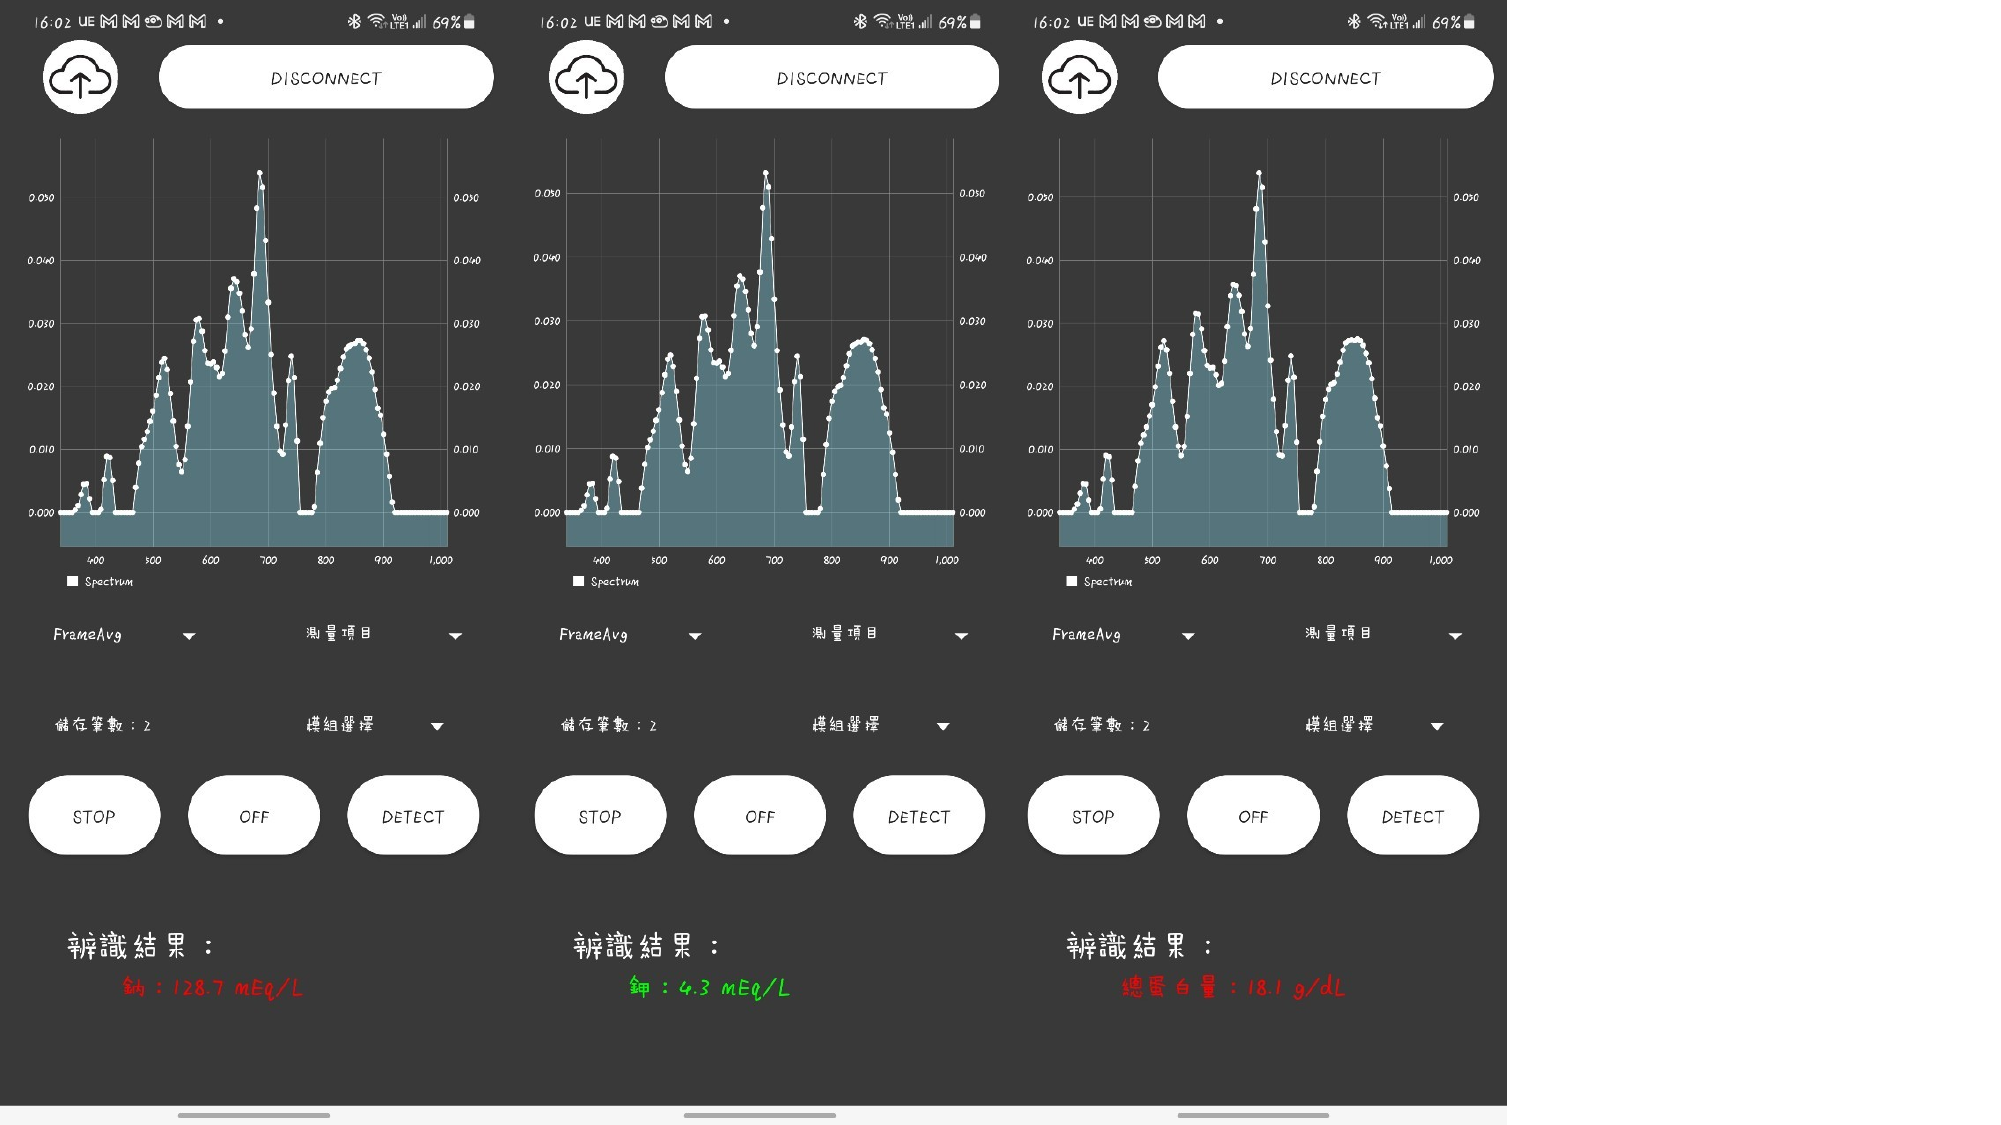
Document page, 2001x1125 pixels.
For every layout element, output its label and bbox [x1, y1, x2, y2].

picture [0, 0, 1507, 1125]
